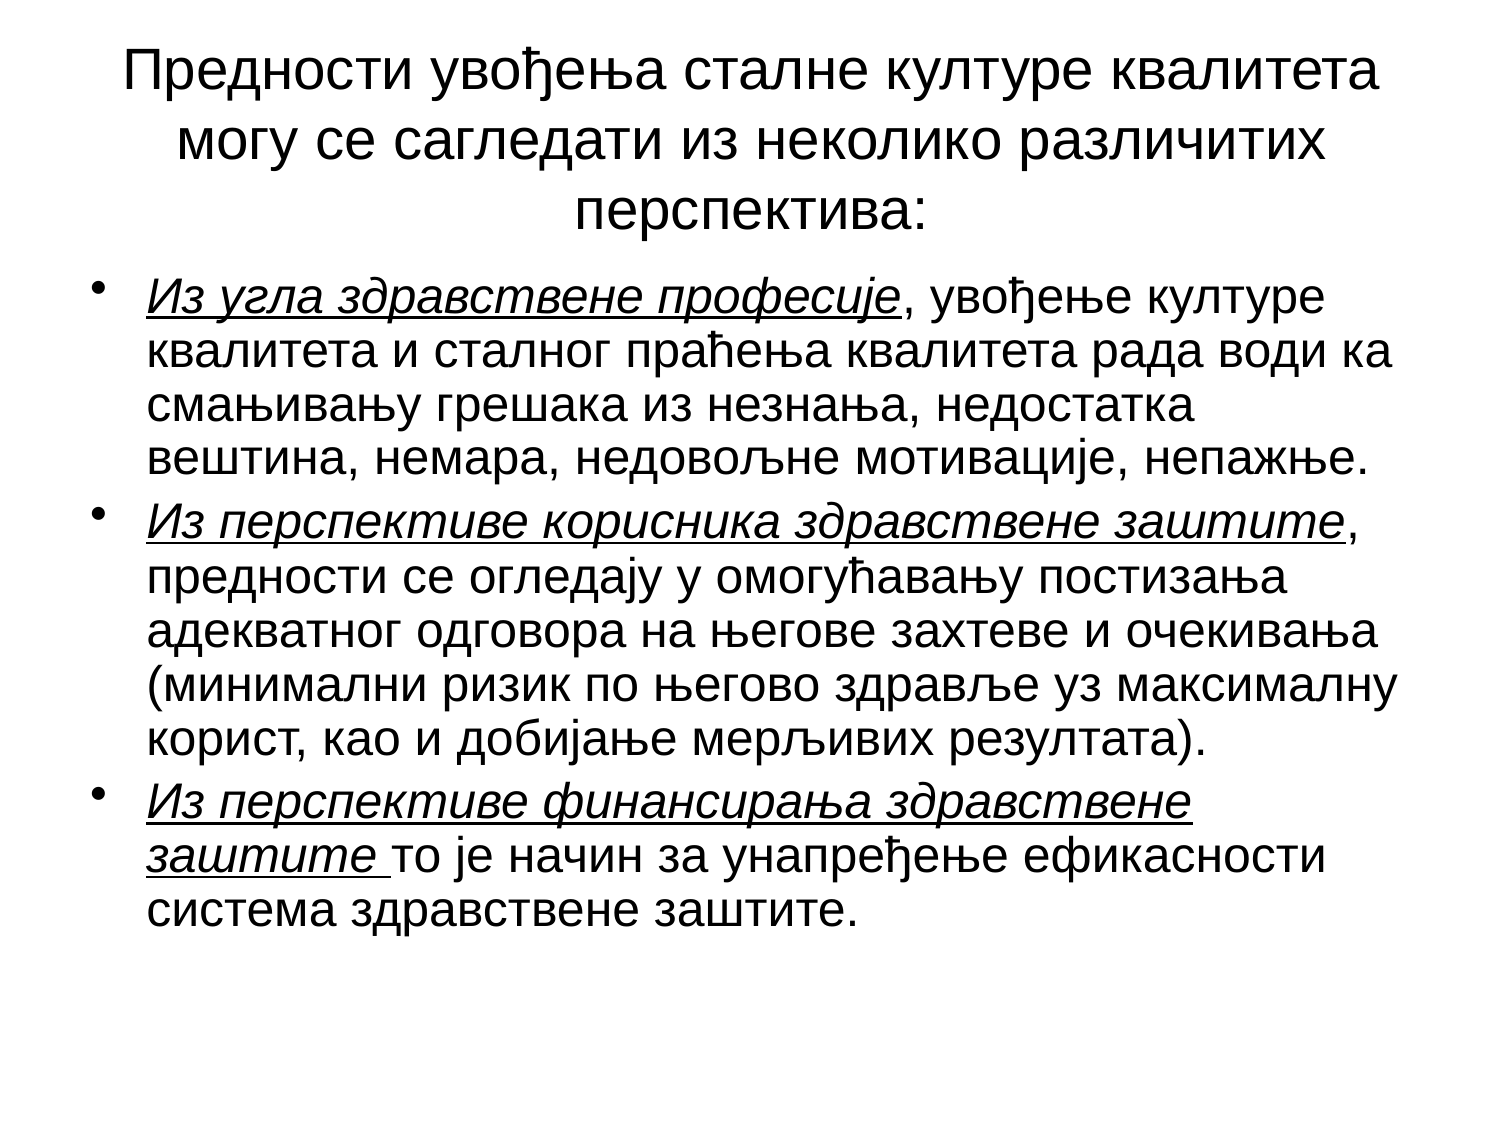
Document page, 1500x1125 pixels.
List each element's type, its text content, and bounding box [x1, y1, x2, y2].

list Из угла здравствене професије, увођење културе квалитета и сталног праћења квалитета рада води ка смањивању грешака из незнања, недостатка вештина, немара, недовољне мотивације, непажње. Из перспективе корисника здравствене заштите, предности се огледају у омогућавању постизања адекватног одговора на његове захтеве и очекивања (минимални ризик по његово здравље уз максималну корист, као и добијање мерљивих резултата). Из перспективе финансирања здравствене заштите то је начин за унапређење ефикасности система здравствене заштите. [75, 262, 1425, 1005]
title Предности увођења сталне културе квалитета могу се сагледати из неколико различитих перспектива: [76, 42, 1427, 231]
